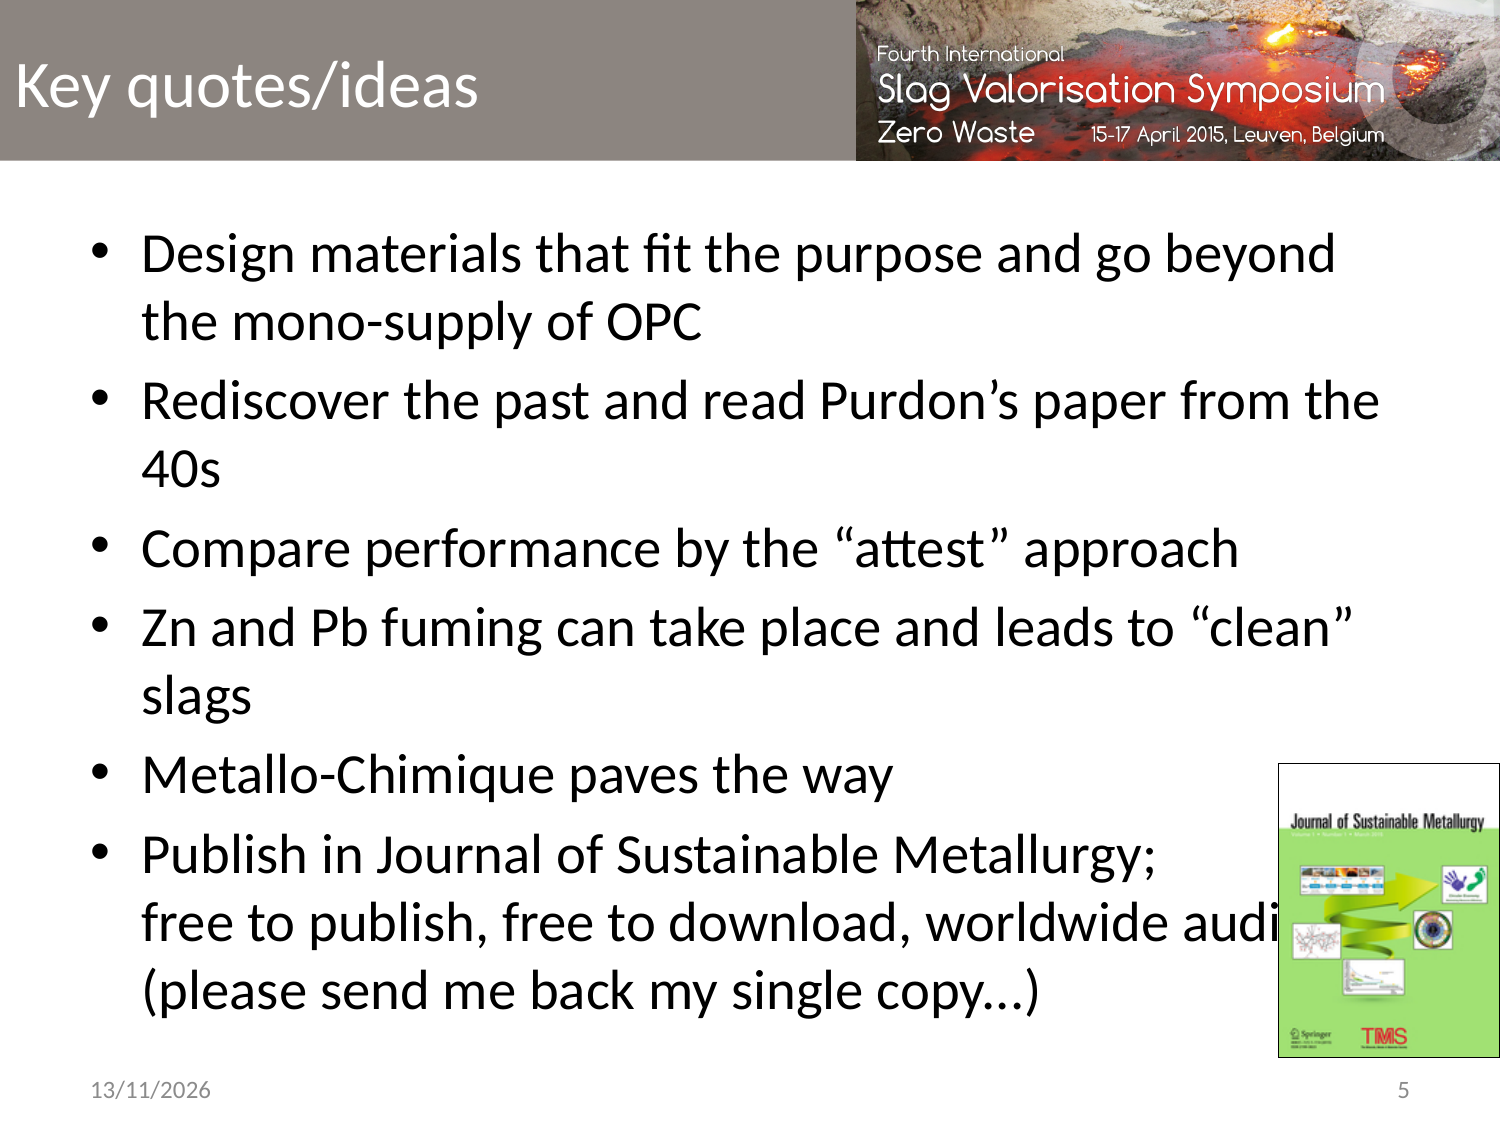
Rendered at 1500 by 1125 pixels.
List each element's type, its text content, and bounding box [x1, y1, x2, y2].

picture [857, 0, 1500, 161]
picture [1278, 763, 1500, 1058]
list Design materials that fit the purpose and go beyond the mono-supply of OPC Rediscover the past and read Purdon’s paper from the 40s Compare performance by the “attest” approach Zn and Pb fuming can take place and leads to “clean” slags Metallo-Chimique paves the way Publish in Journal of Sustainable Metallurgy; free to publish, free to download, worldwide audience (please send me back my single copy...) [75, 208, 1425, 1047]
title Key quotes/ideas [0, 0, 857, 161]
slide_number 5 [1074, 1058, 1425, 1119]
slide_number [75, 1058, 425, 1119]
